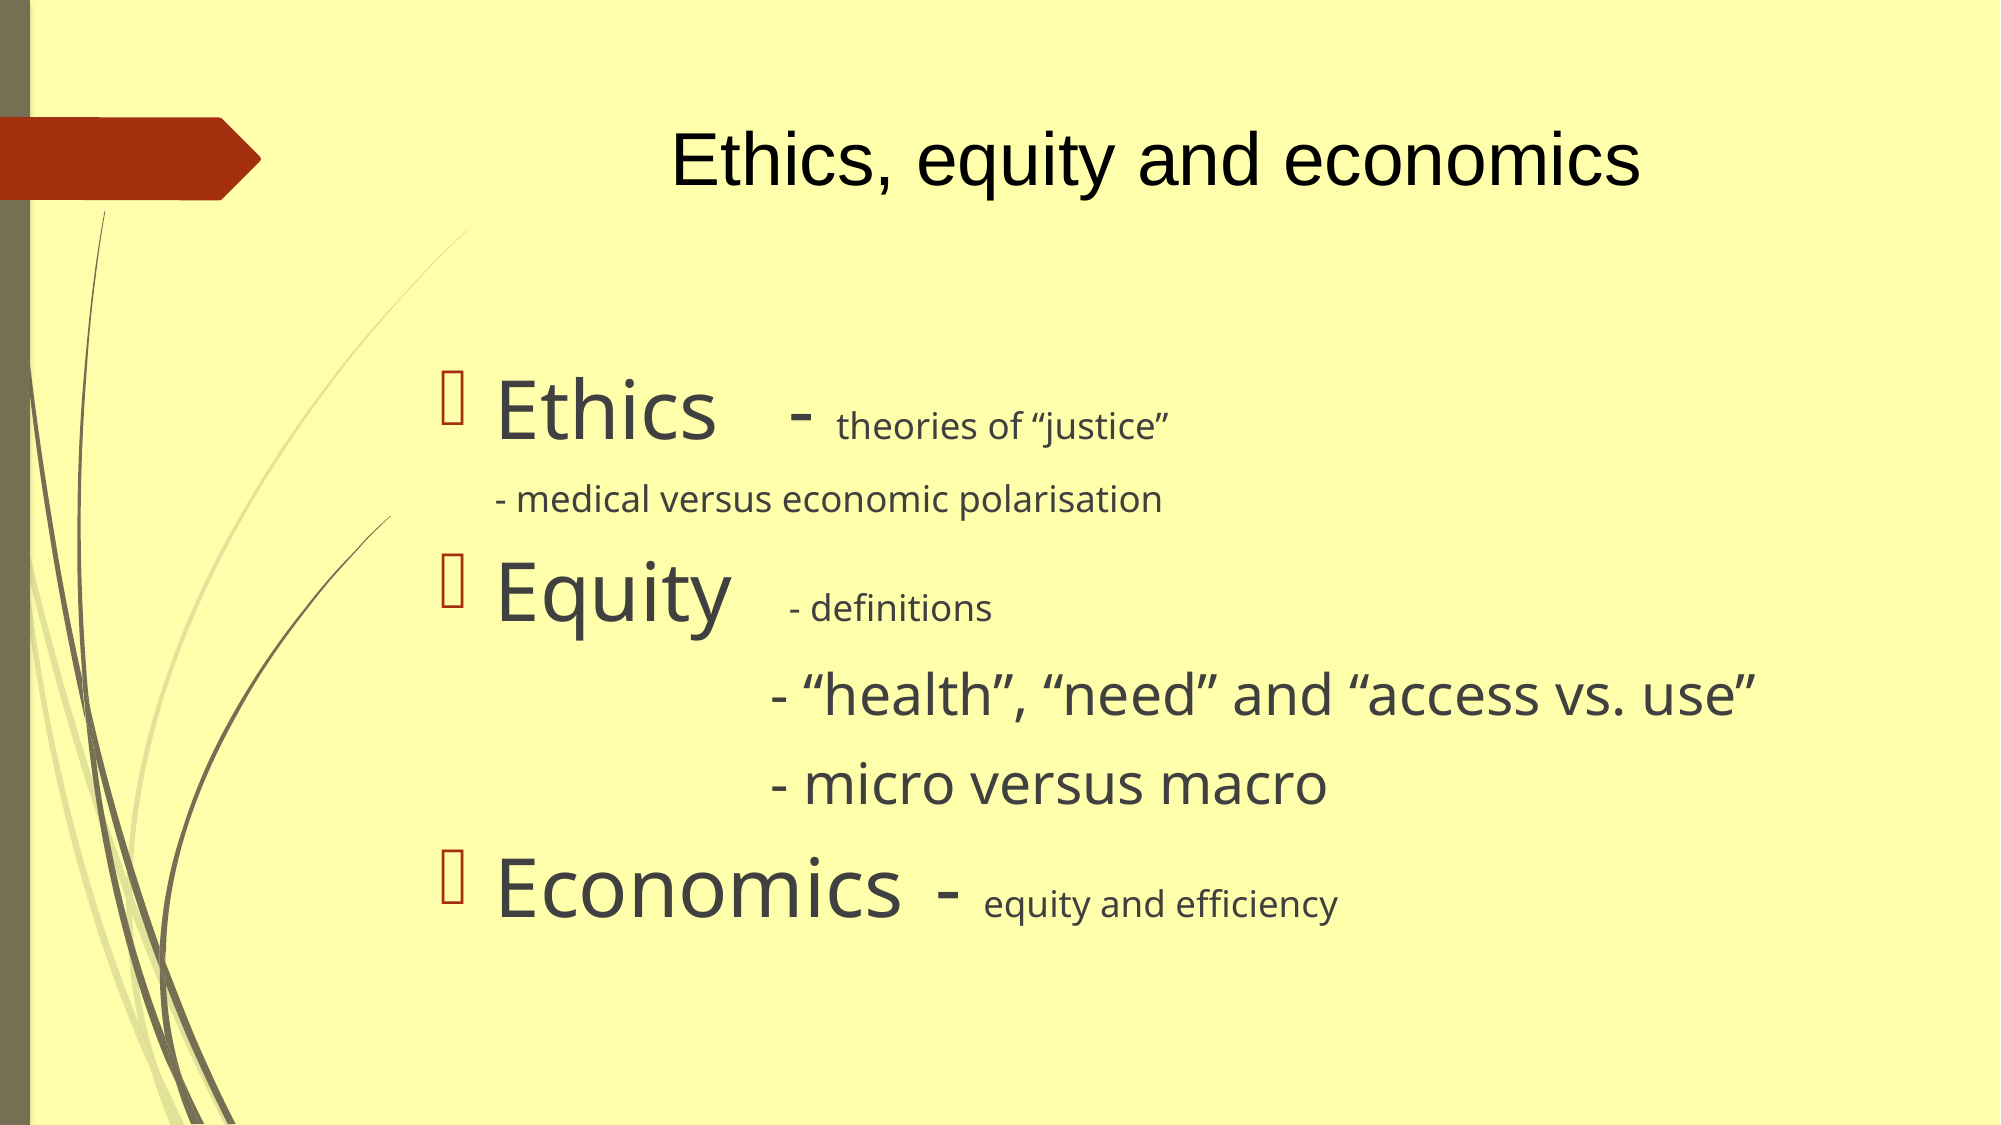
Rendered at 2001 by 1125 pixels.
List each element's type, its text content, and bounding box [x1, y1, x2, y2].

list Ethics - theories of “justice” - medical versus economic polarisation Equity - definitions - “health”, “need” and “access vs. use” - micro versus macro Economics - equity and efficiency [424, 350, 1888, 970]
title Ethics, equity and economics [425, 102, 1888, 313]
